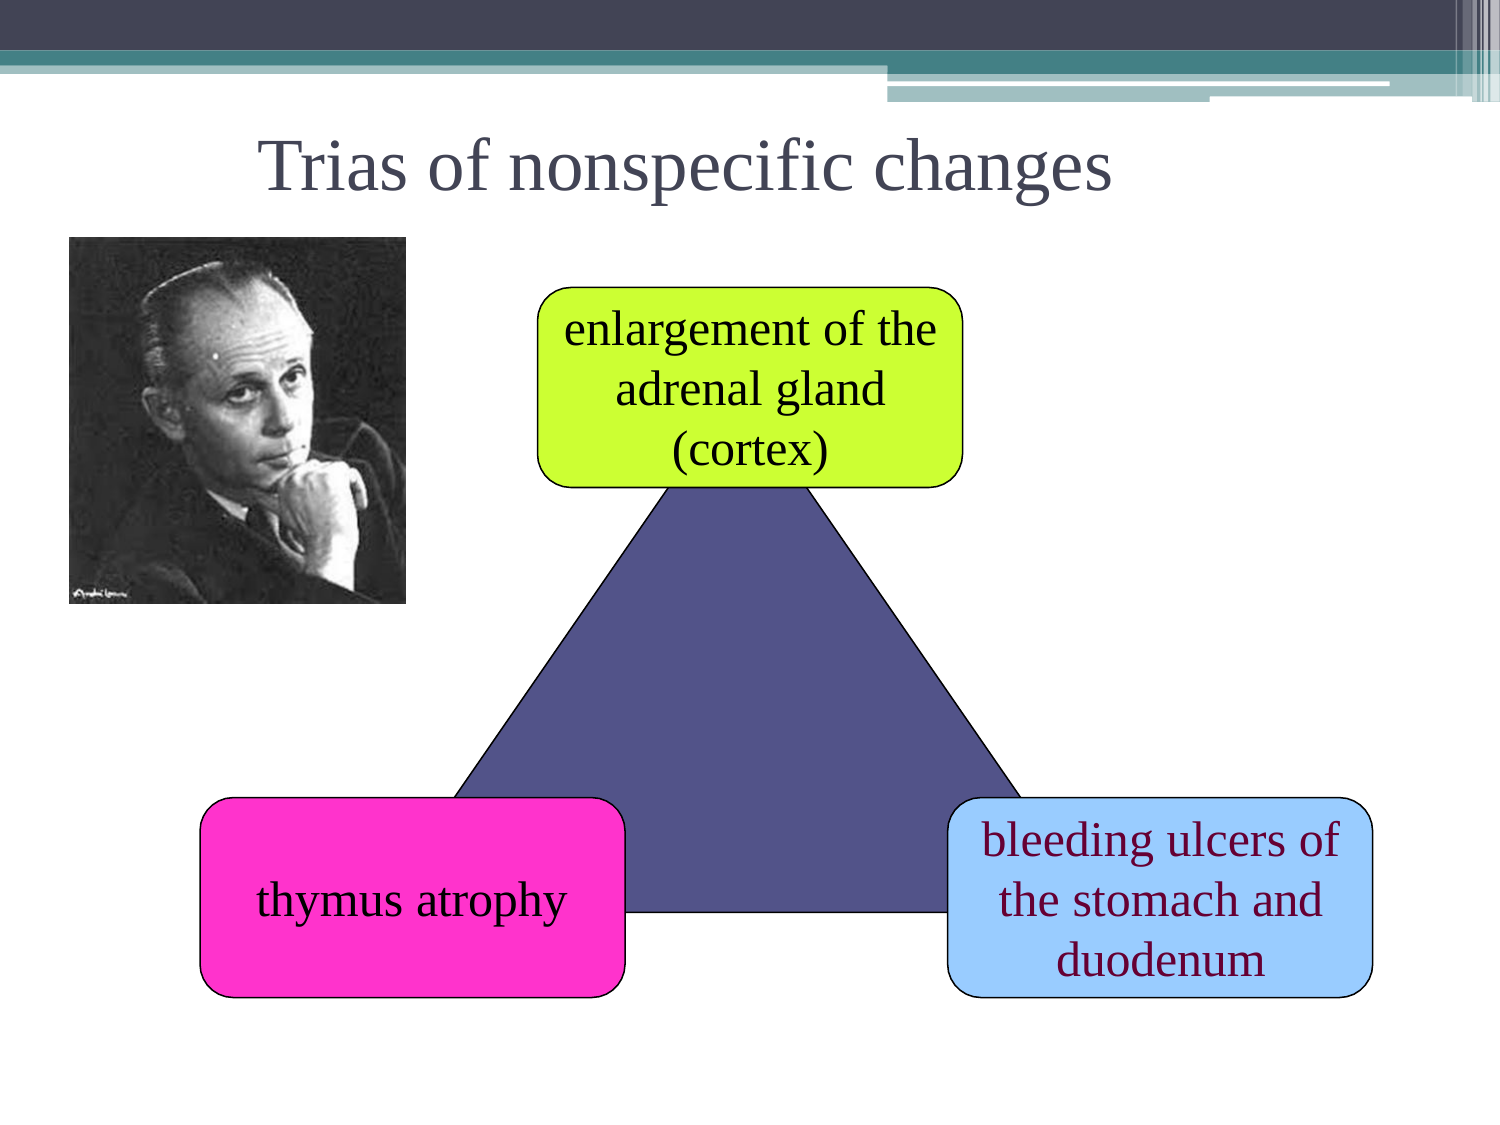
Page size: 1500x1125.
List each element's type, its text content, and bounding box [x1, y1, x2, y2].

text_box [198, 796, 626, 999]
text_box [946, 796, 1374, 999]
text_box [373, 286, 1101, 914]
title Trias of nonspecific changes [255, 113, 1213, 304]
picture [69, 237, 406, 604]
